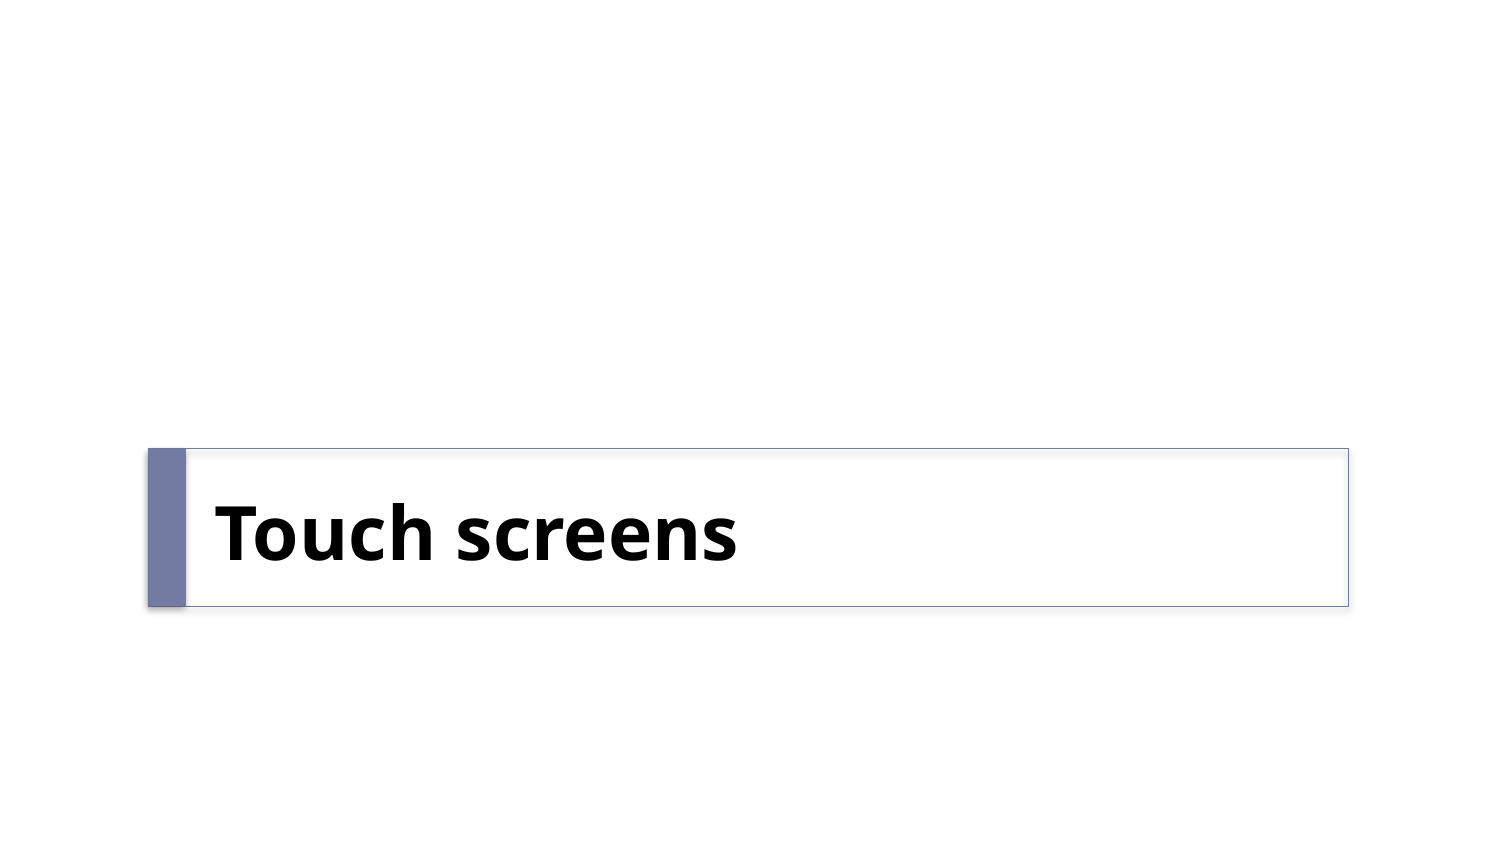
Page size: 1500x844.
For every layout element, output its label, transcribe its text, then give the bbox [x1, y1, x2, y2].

title Touch screens [200, 478, 1325, 600]
